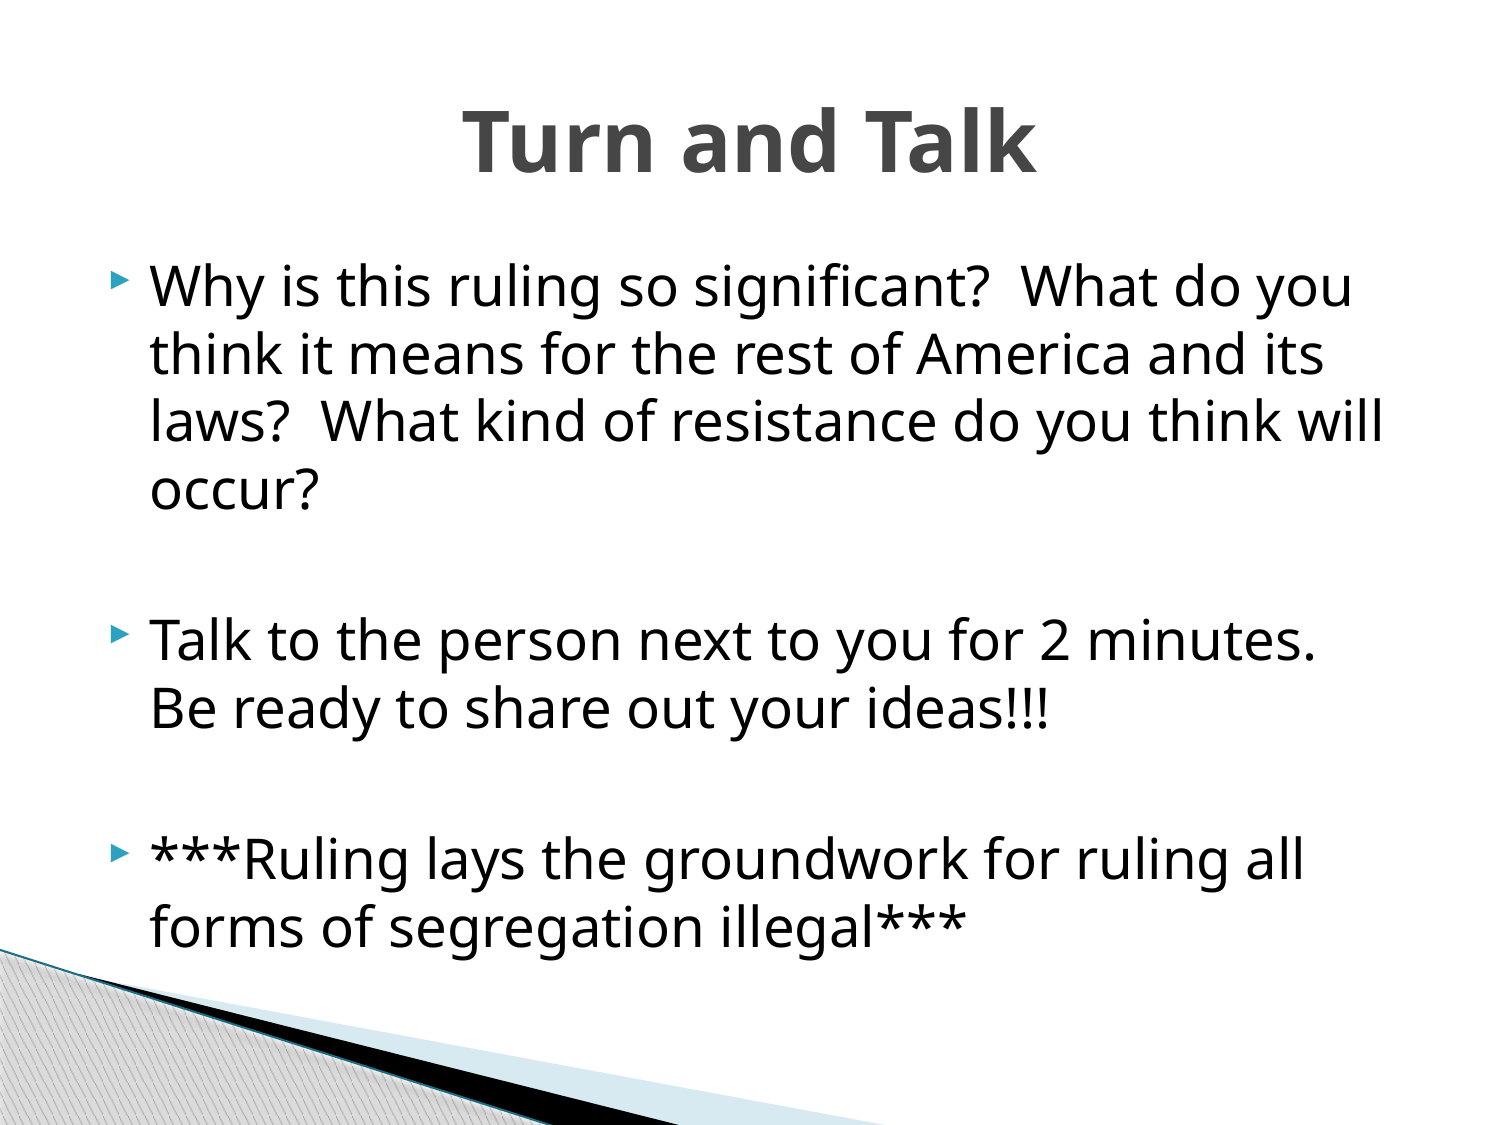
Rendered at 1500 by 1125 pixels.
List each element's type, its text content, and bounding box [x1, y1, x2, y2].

list Why is this ruling so significant? What do you think it means for the rest of America and its laws? What kind of resistance do you think will occur? Talk to the person next to you for 2 minutes. Be ready to share out your ideas!!! ***Ruling lays the groundwork for ruling all forms of segregation illegal*** [75, 243, 1425, 986]
title Turn and Talk [75, 45, 1425, 233]
